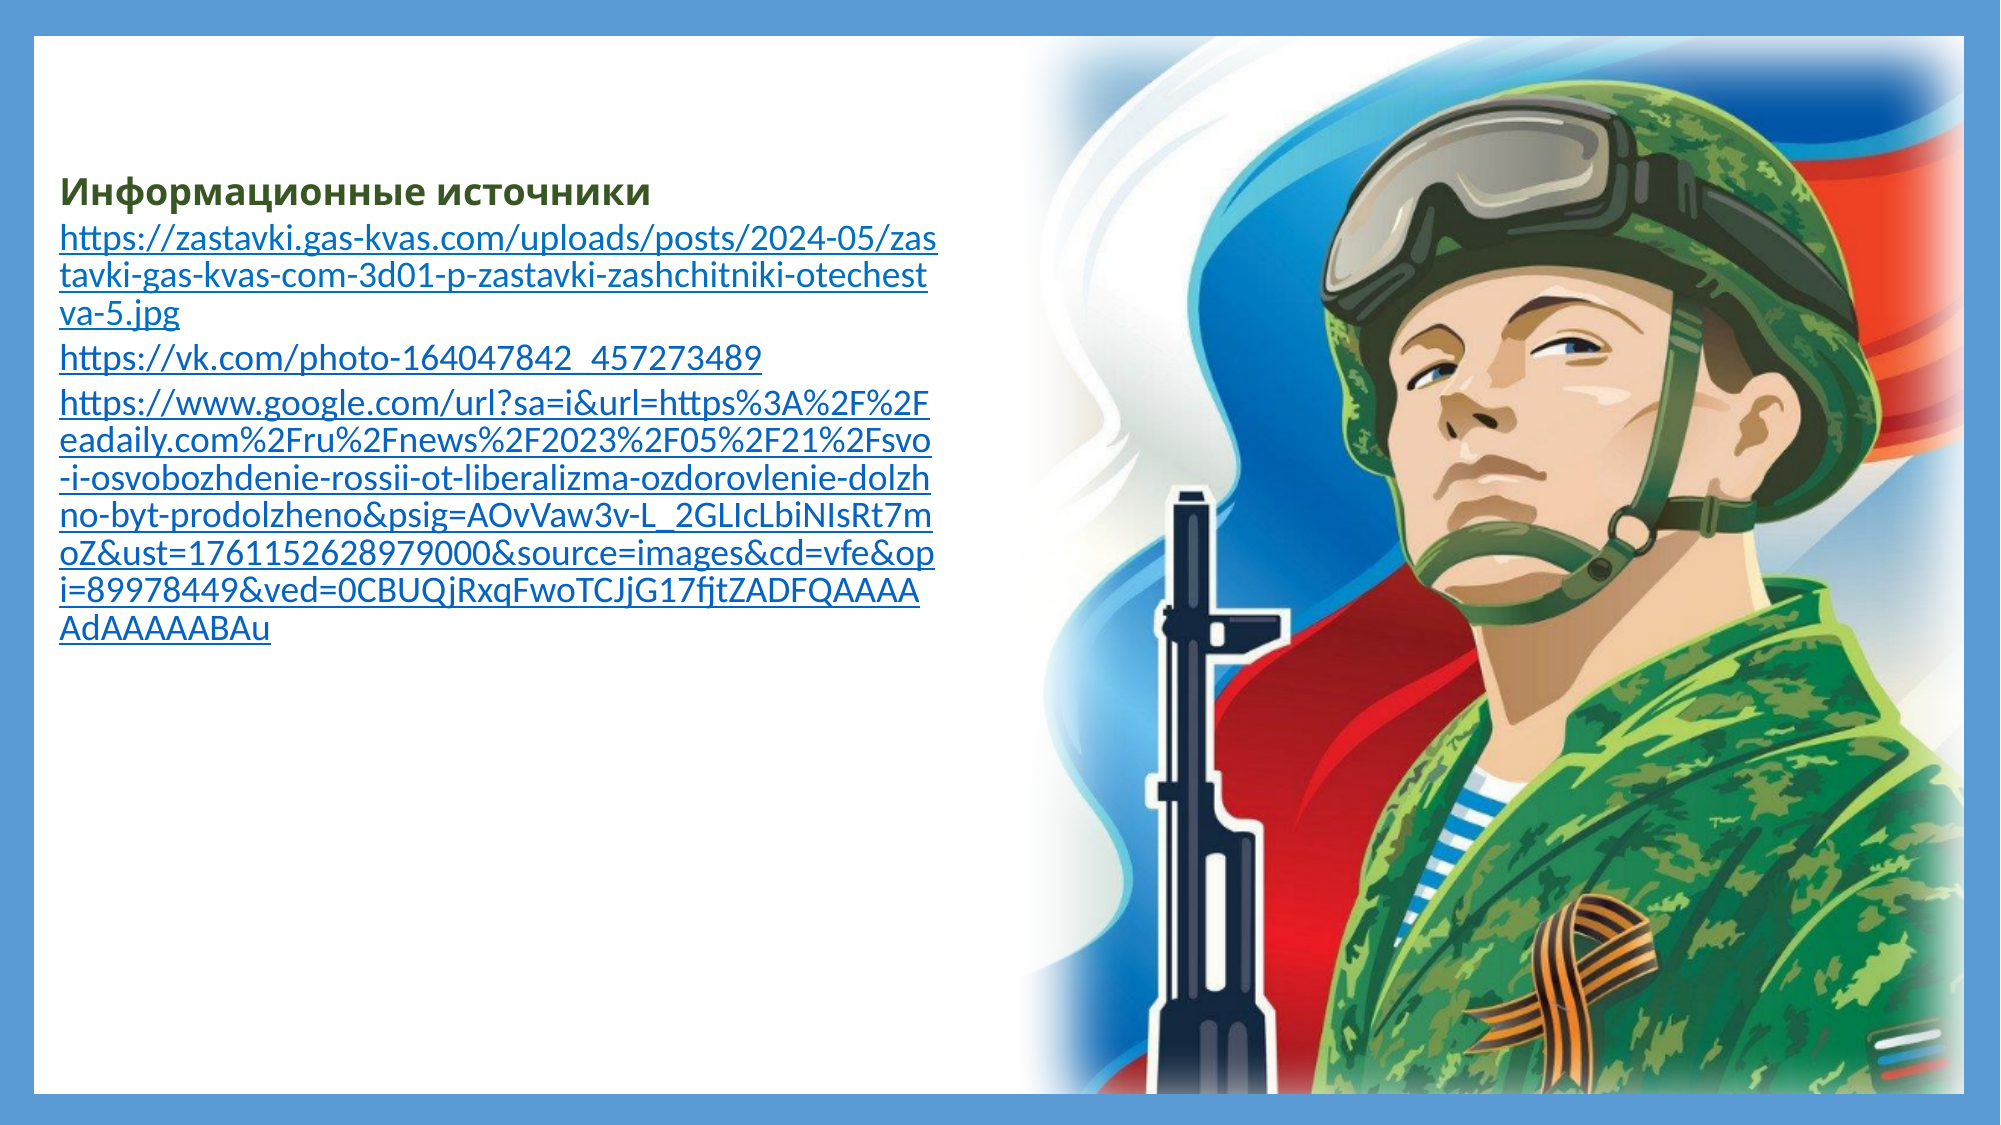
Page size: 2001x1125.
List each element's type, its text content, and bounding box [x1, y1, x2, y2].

text_box Информационные источники https://zastavki.gas-kvas.com/uploads/posts/2024-05/zastavki-gas-kvas-com-3d01-p-zastavki-zashchitniki-otechestva-5.jpg https://vk.com/photo-164047842_457273489 https://www.google.com/url?sa=i&url=https%3A%2F%2Feadaily.com%2Fru%2Fnews%2F2023%2F05%2F21%2Fsvo-i-osvobozhdenie-rossii-ot-liberalizma-ozdorovlenie-dolzhno-byt-prodolzheno&psig=AOvVaw3v-L_2GLIcLbiNIsRt7moZ&ust=1761152628979000&source=images&cd=vfe&opi=89978449&ved=0CBUQjRxqFwoTCJjG17fjtZADFQAAAAAdAAAAABAu [44, 160, 953, 401]
picture [1113, 99, 1900, 1065]
